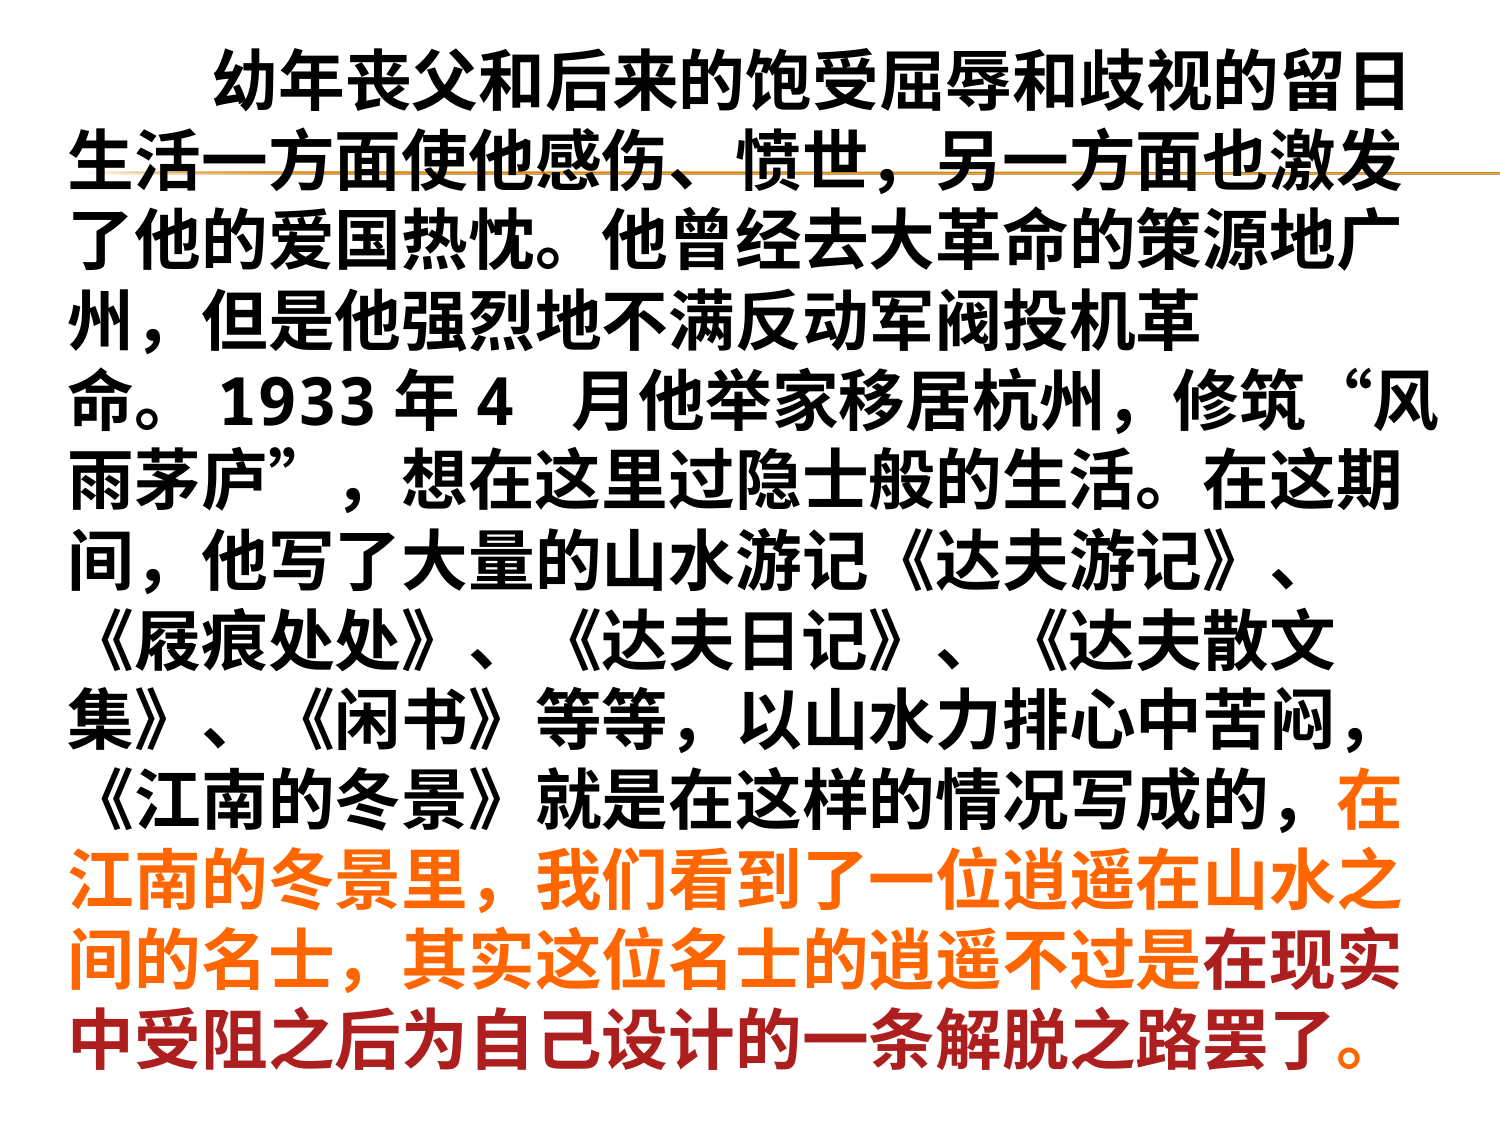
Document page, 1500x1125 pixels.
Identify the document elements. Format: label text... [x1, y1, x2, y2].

picture [1459, 170, 1500, 176]
text_box 幼年丧父和后来的饱受屈辱和歧视的留日生活一方面使他感伤、愤世，另一方面也激发了他的爱国热忱。他曾经去大革命的策源地广州，但是他强烈地不满反动军阀投机革命。1933年4 月他举家移居杭州，修筑“风雨茅庐”，想在这里过隐士般的生活。在这期间，他写了大量的山水游记《达夫游记》、《屐痕处处》、《达夫日记》、《达夫散文集》、《闲书》等等，以山水力排心中苦闷，《江南的冬景》就是在这样的情况写成的，在江南的冬景里，我们看到了一位逍遥在山水之间的名士，其实这位名士的逍遥不过是在现实中受阻之后为自己设计的一条解脱之路罢了。 [53, 31, 1459, 1086]
